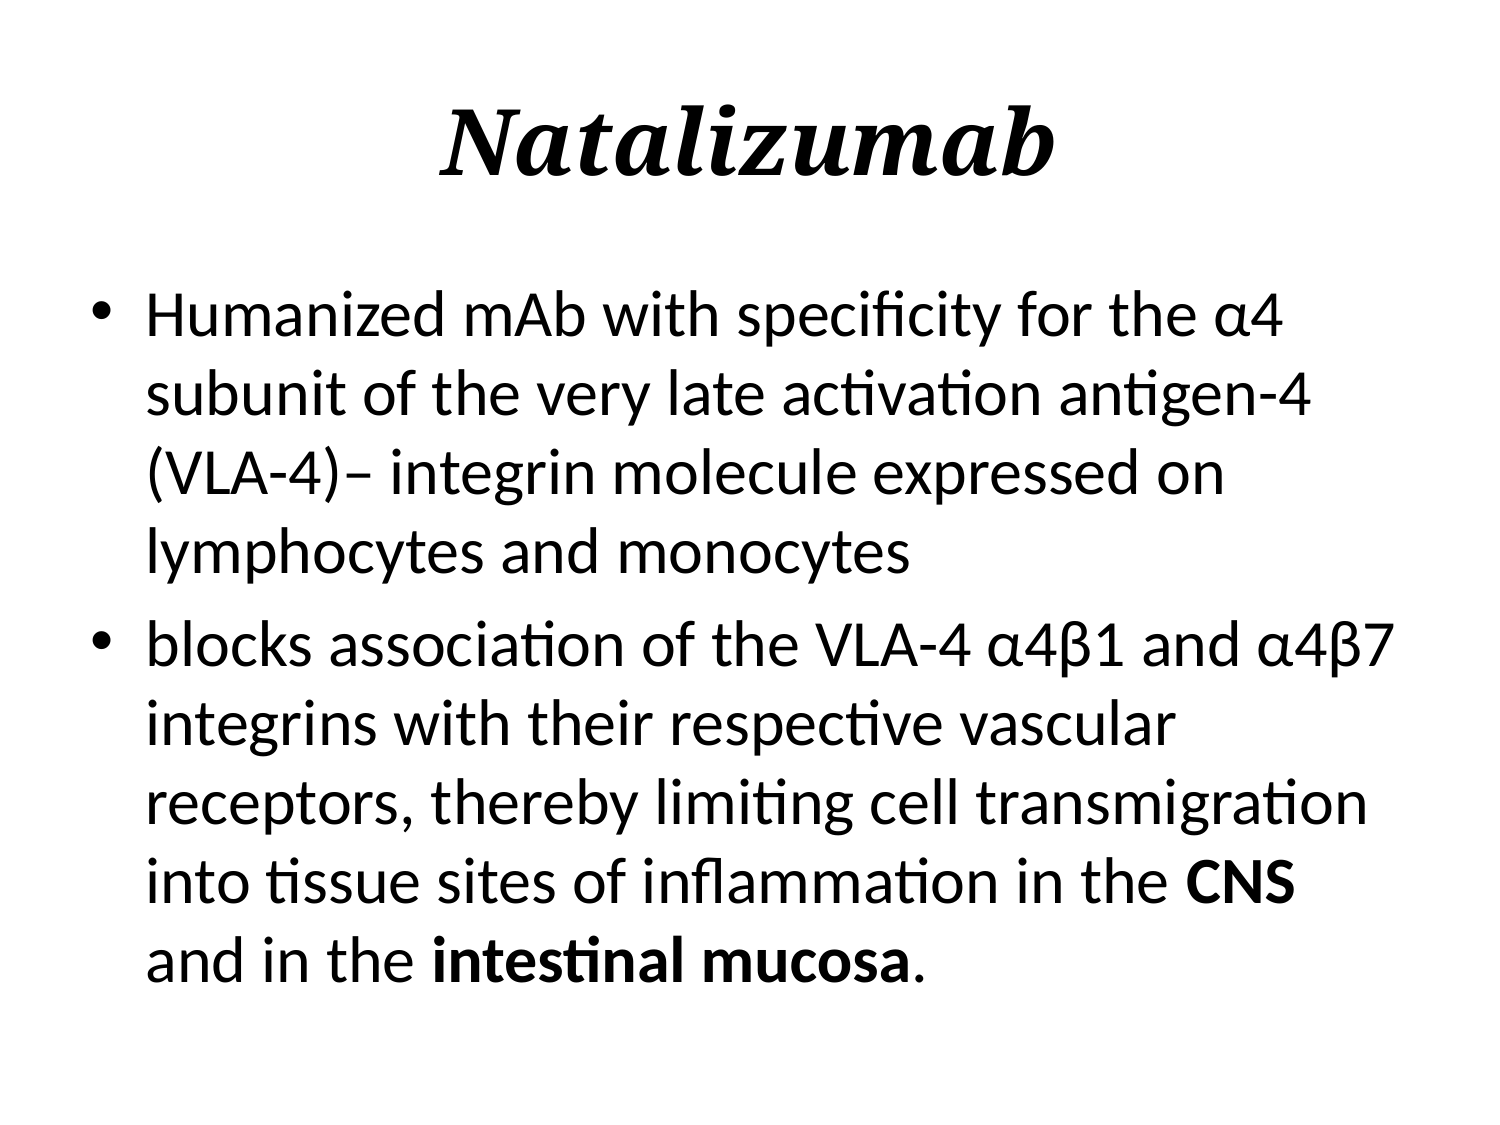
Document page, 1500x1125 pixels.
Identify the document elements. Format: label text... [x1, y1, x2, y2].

title Natalizumab [75, 45, 1425, 233]
list Humanized mAb with specificity for the α4 subunit of the very late activation antigen-4 (VLA-4)– integrin molecule expressed on lymphocytes and monocytes blocks association of the VLA-4 α4β1 and α4β7 integrins with their respective vascular receptors, thereby limiting cell transmigration into tissue sites of inflammation in the CNS and in the intestinal mucosa. [75, 262, 1425, 1005]
